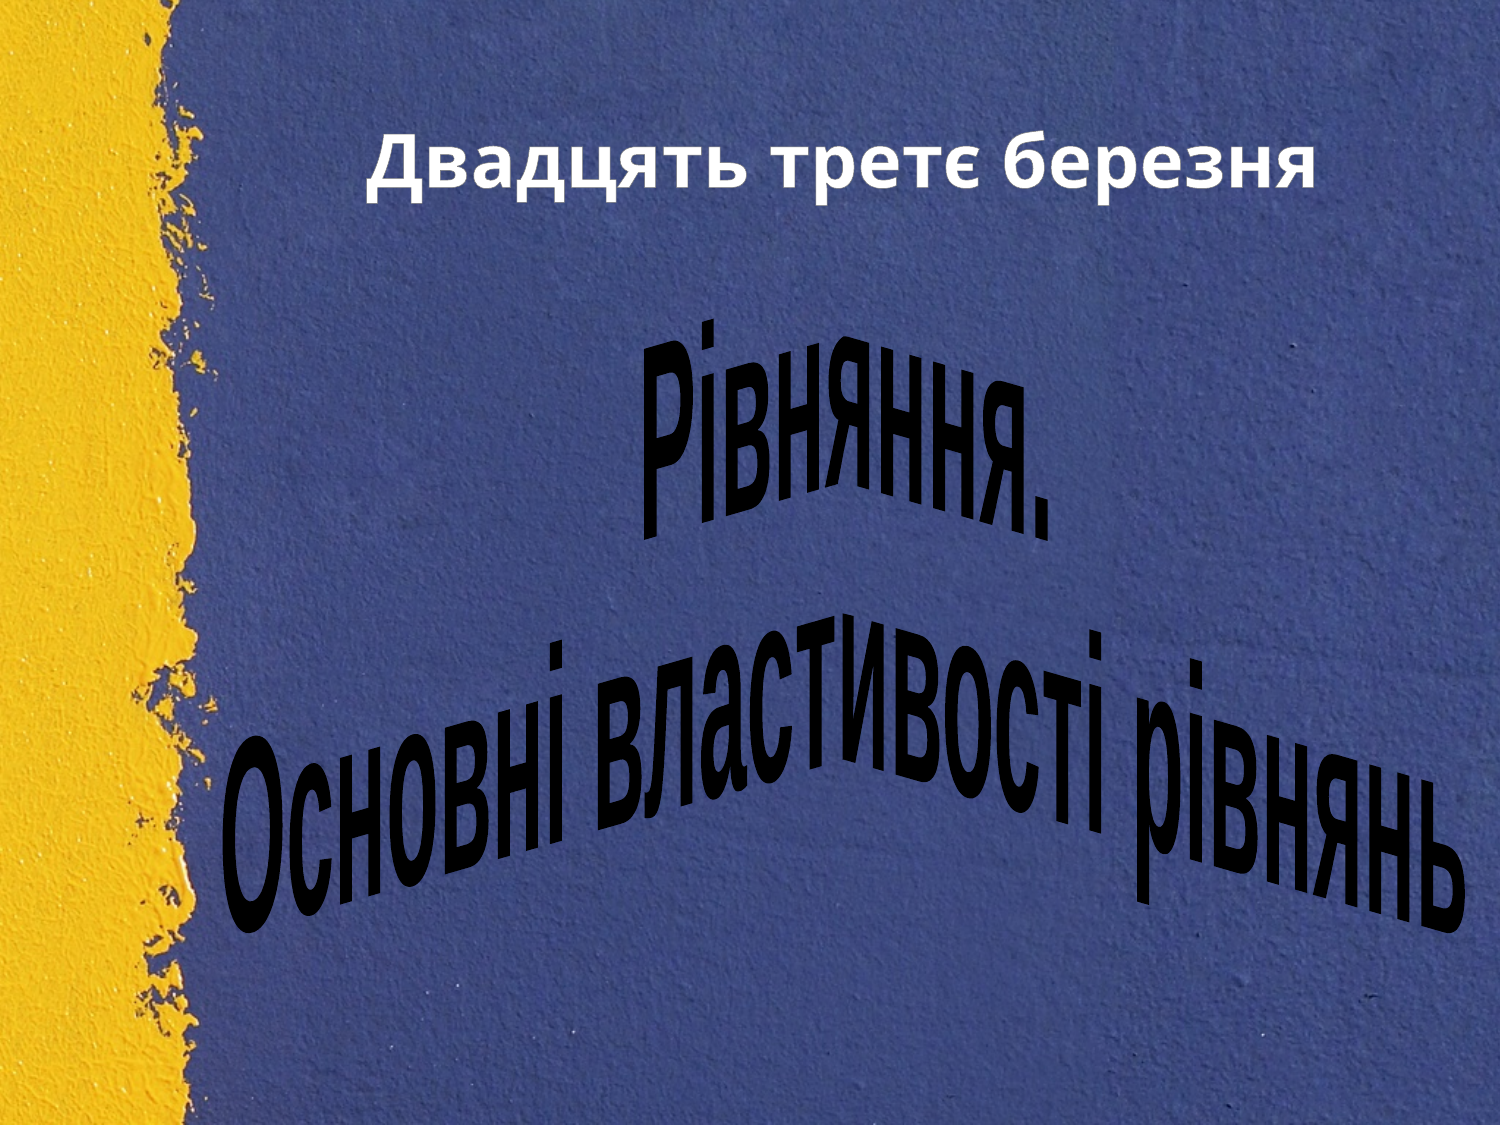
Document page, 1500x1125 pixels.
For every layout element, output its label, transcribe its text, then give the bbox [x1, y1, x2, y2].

text_box Двадцять третє березня [351, 105, 1336, 211]
picture [0, 0, 1500, 1125]
